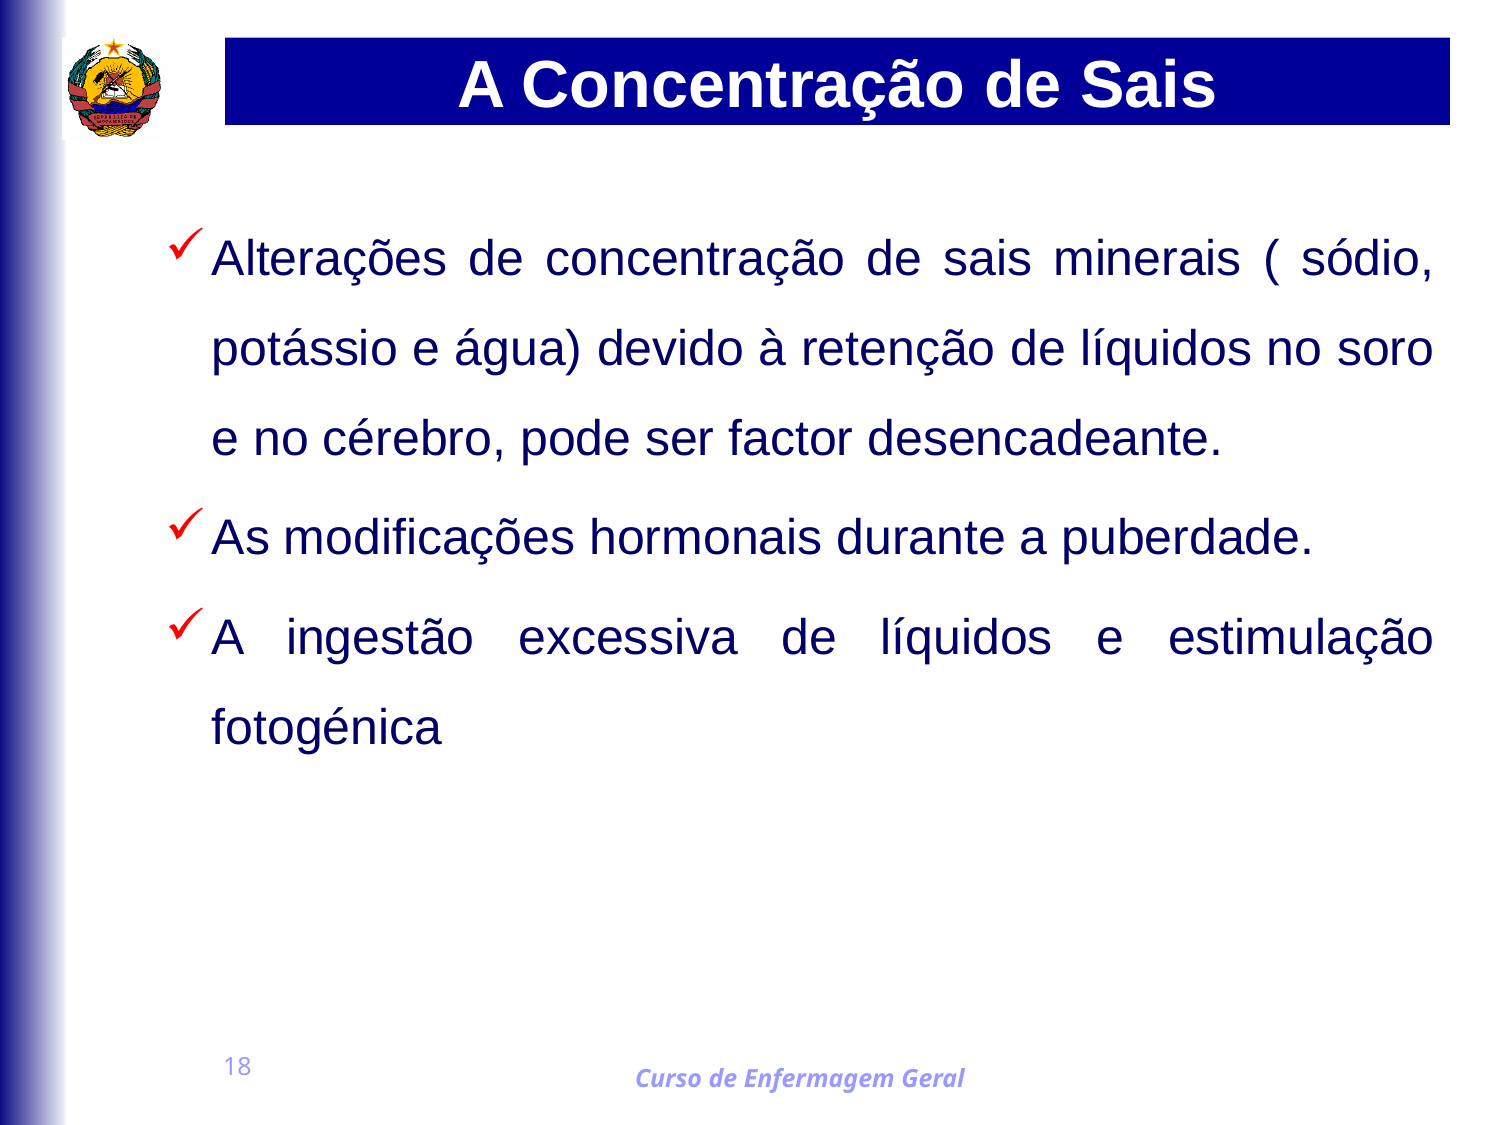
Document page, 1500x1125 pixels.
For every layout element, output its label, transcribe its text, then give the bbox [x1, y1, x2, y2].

title A Concentração de Sais [224, 37, 1451, 126]
list Alterações de concentração de sais minerais ( sódio, potássio e água) devido à retenção de líquidos no soro e no cérebro, pode ser factor desencadeante. As modificações hormonais durante a puberdade. A ingestão excessiva de líquidos e estimulação fotogénica [74, 187, 1451, 1013]
footer Curso de Enfermagem Geral [499, 1049, 1101, 1101]
slide_number 18 [62, 1037, 413, 1098]
